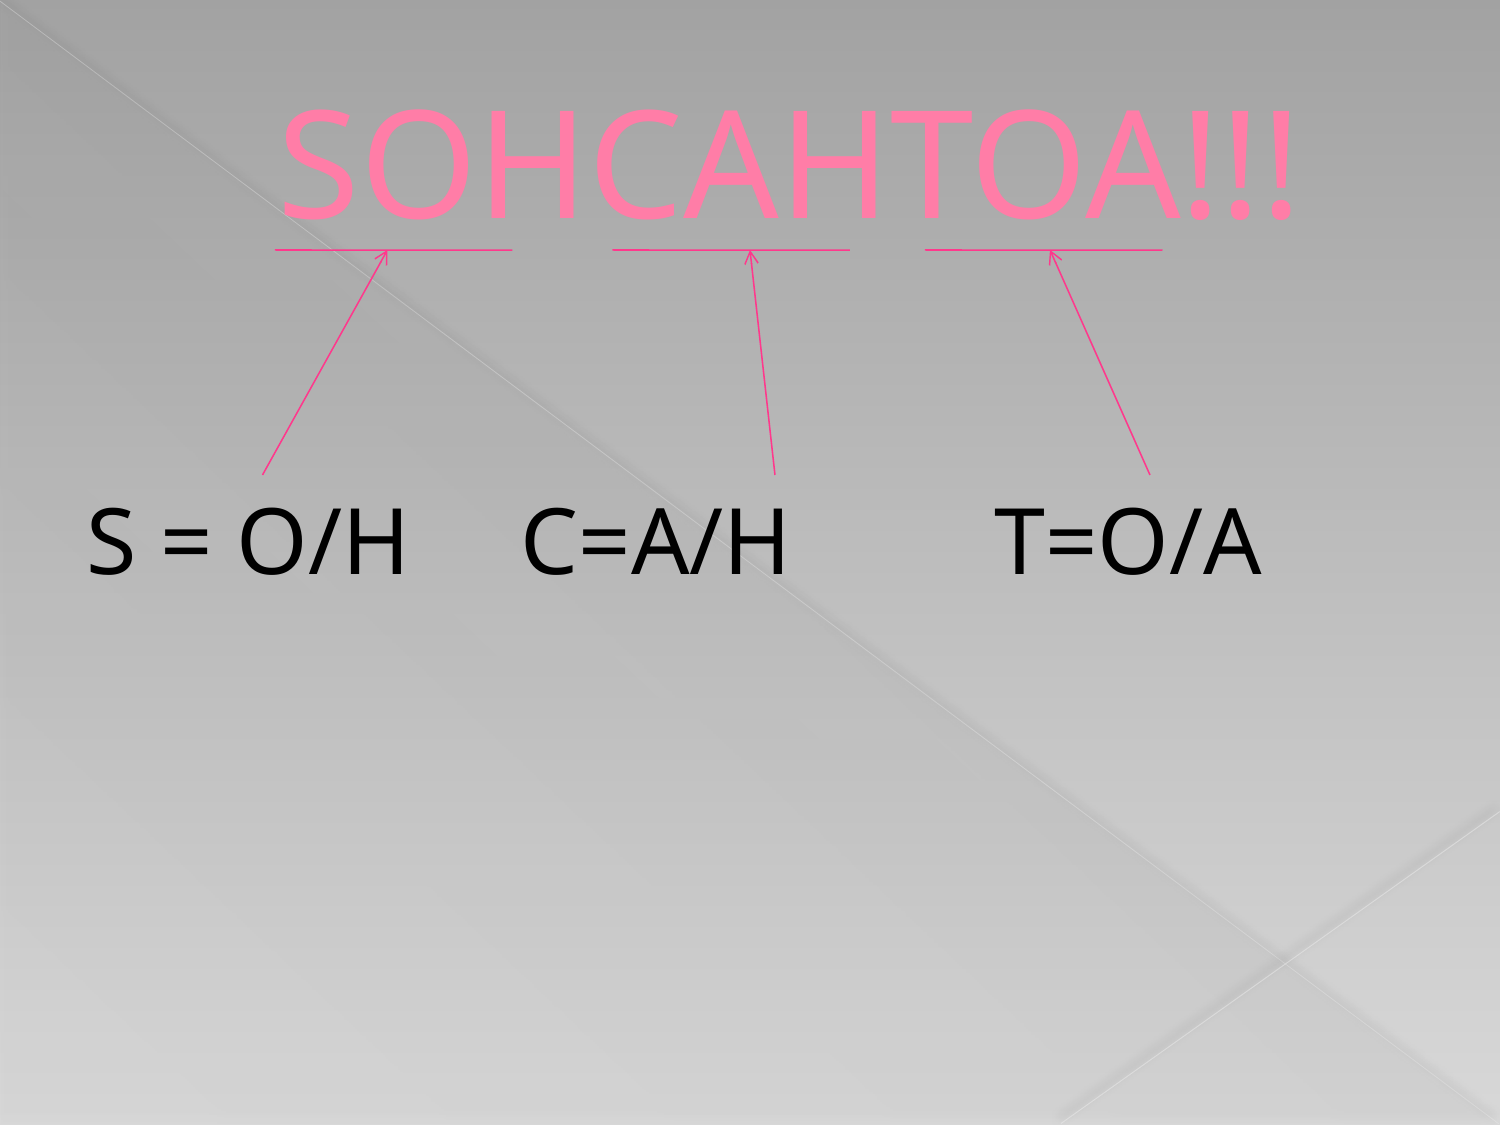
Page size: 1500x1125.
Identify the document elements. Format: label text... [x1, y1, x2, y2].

list S = O/H C=A/H T=O/A [37, 474, 1425, 767]
title SOHCAHTOA!!! [75, 43, 1425, 274]
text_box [649, 349, 876, 376]
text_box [987, 312, 1213, 413]
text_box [212, 299, 438, 426]
